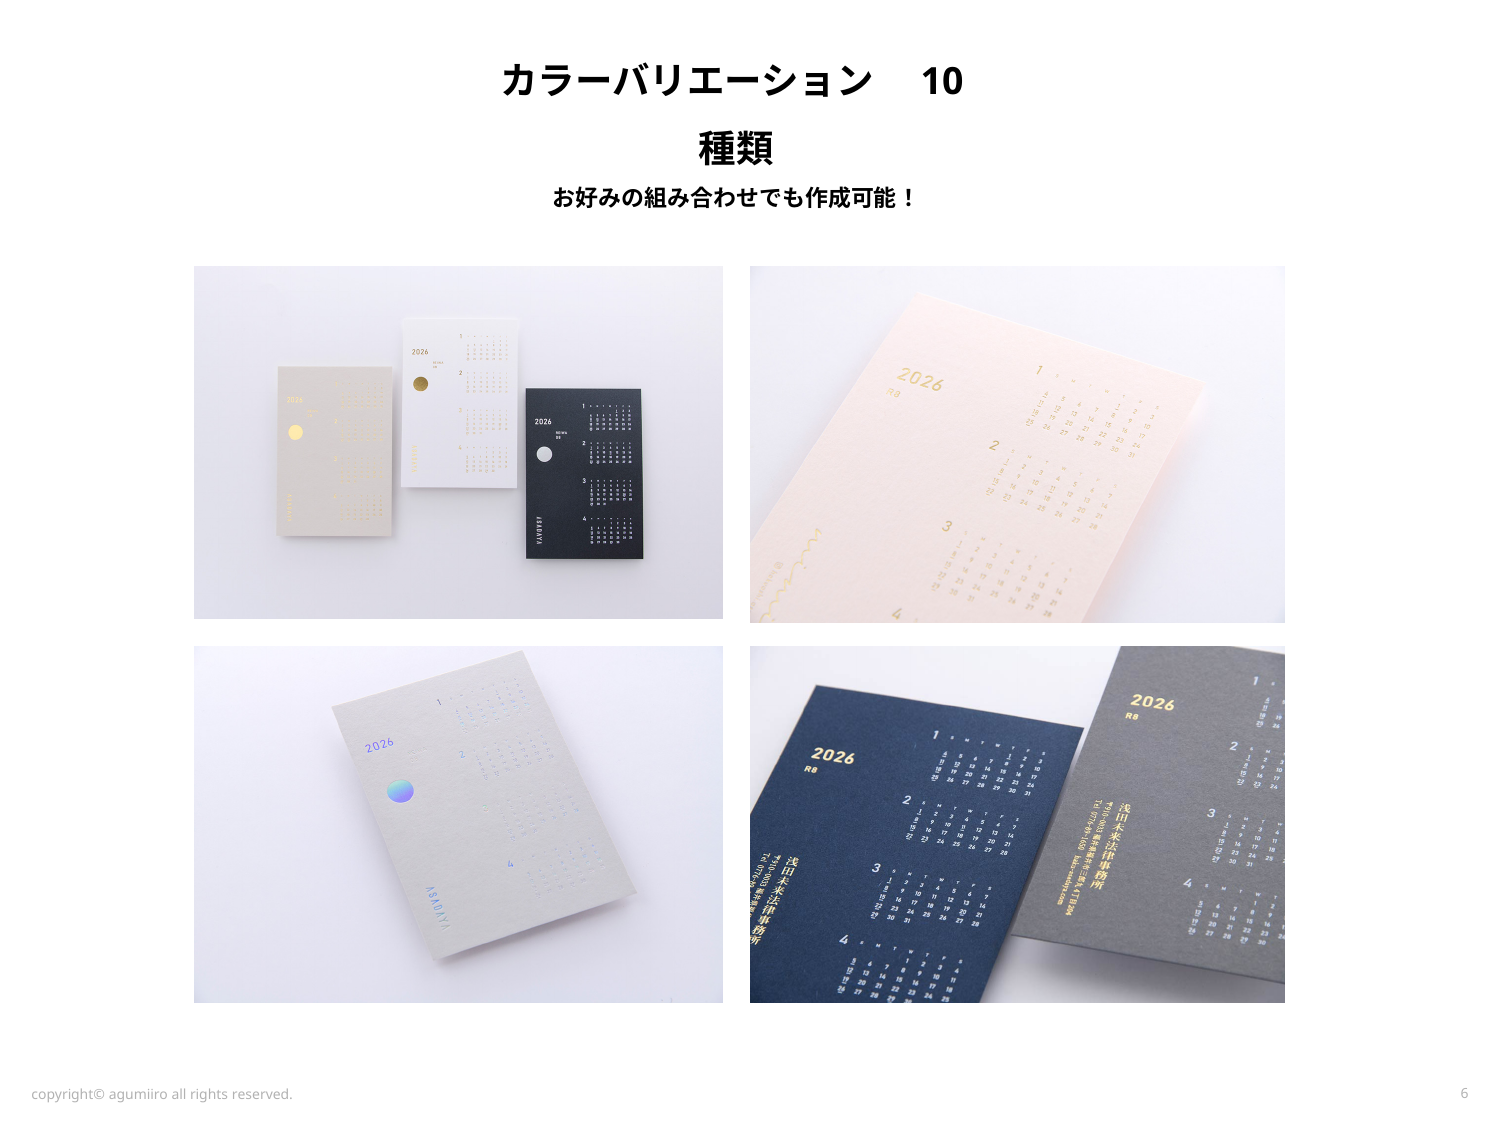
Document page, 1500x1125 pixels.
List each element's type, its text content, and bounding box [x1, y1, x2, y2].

slide_number copyright© agumiiro all rights reserved. [16, 1070, 354, 1116]
picture [194, 266, 723, 619]
picture [194, 646, 723, 1003]
picture [749, 646, 1285, 1003]
text_box カラーバリエーション 10種類 お好みの組み合わせでも作成可能！ [480, 93, 993, 153]
slide_number 6 [1146, 1064, 1484, 1124]
picture [749, 266, 1285, 623]
